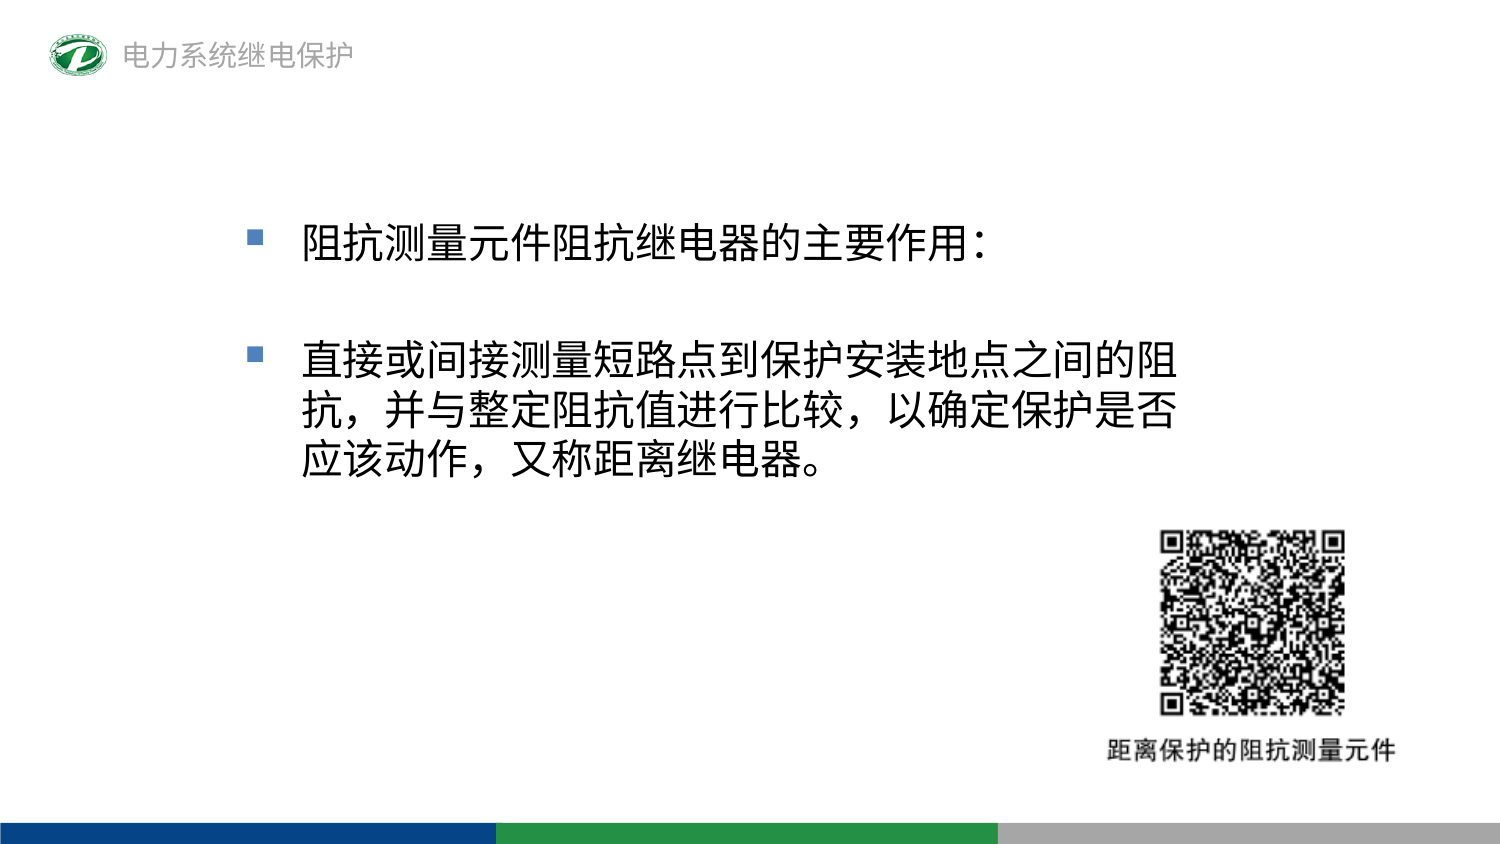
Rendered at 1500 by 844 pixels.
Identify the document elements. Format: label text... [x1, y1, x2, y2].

picture [1080, 516, 1431, 770]
text_box 阻抗测量元件阻抗继电器的主要作用： 直接或间接测量短路点到保护安装地点之间的阻抗，并与整定阻抗值进行比较，以确定保护是否应该动作，又称距离继电器。 [230, 209, 1223, 491]
picture [41, 19, 118, 91]
text_box [996, 821, 1500, 844]
text_box [0, 821, 494, 844]
text_box [494, 821, 996, 844]
text_box 电力系统继电保护 [122, 29, 370, 80]
